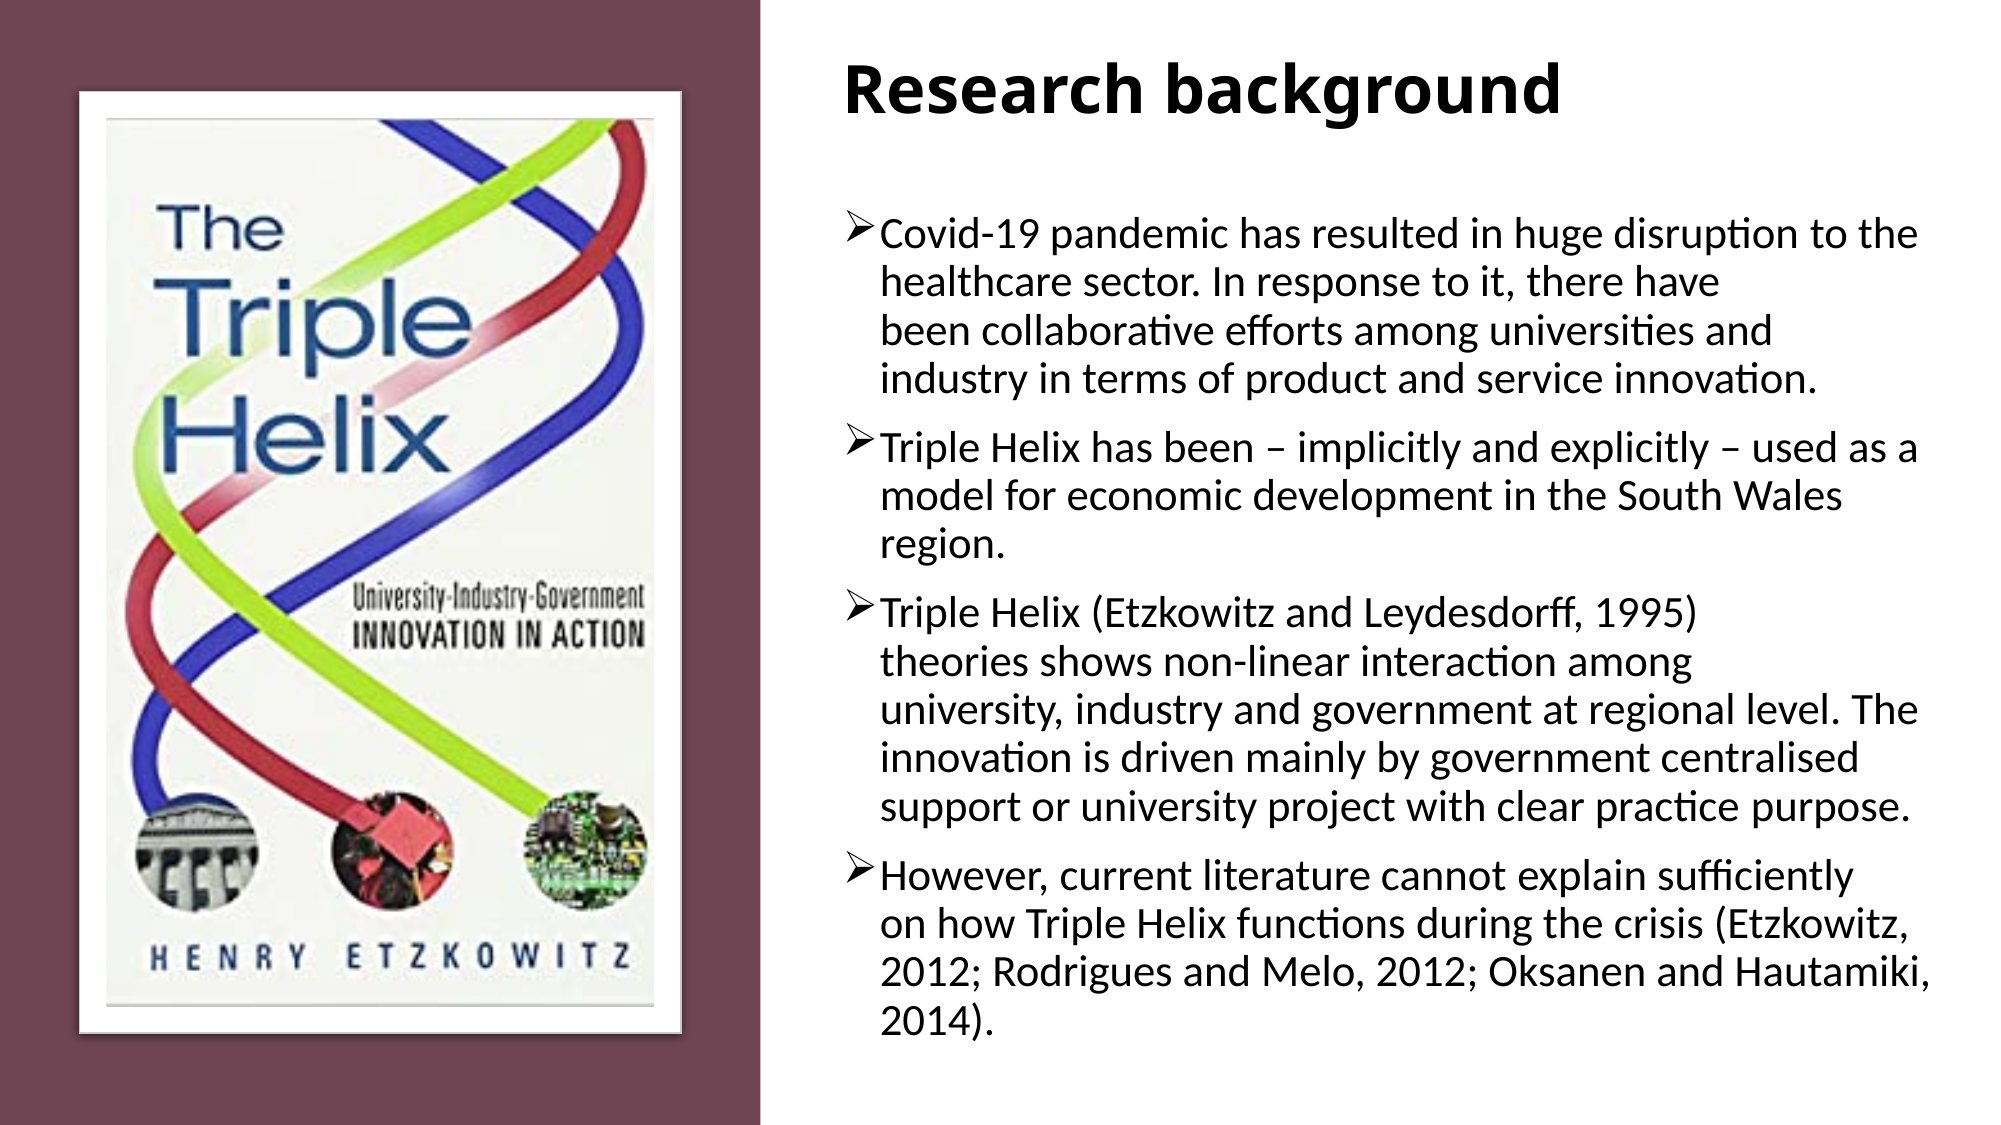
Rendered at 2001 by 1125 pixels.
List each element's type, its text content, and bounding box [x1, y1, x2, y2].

text_box [78, 91, 682, 1034]
list Covid-19 pandemic has resulted in huge disruption to the healthcare sector. In response to it, there have been collaborative efforts among universities and industry in terms of product and service innovation. Triple Helix has been – implicitly and explicitly – used as a model for economic development in the South Wales region. Triple Helix (Etzkowitz and Leydesdorff, 1995) theories shows non-linear interaction among university, industry and government at regional level. The innovation is driven mainly by government centralised support or university project with clear practice purpose. However, current literature cannot explain sufficiently on how Triple Helix functions during the crisis (Etzkowitz, 2012; Rodrigues and Melo, 2012; Oksanen and Hautamiki, 2014). [828, 202, 1949, 1071]
picture [106, 118, 654, 1007]
title Research background [828, 0, 1882, 202]
text_box [0, 0, 761, 1125]
